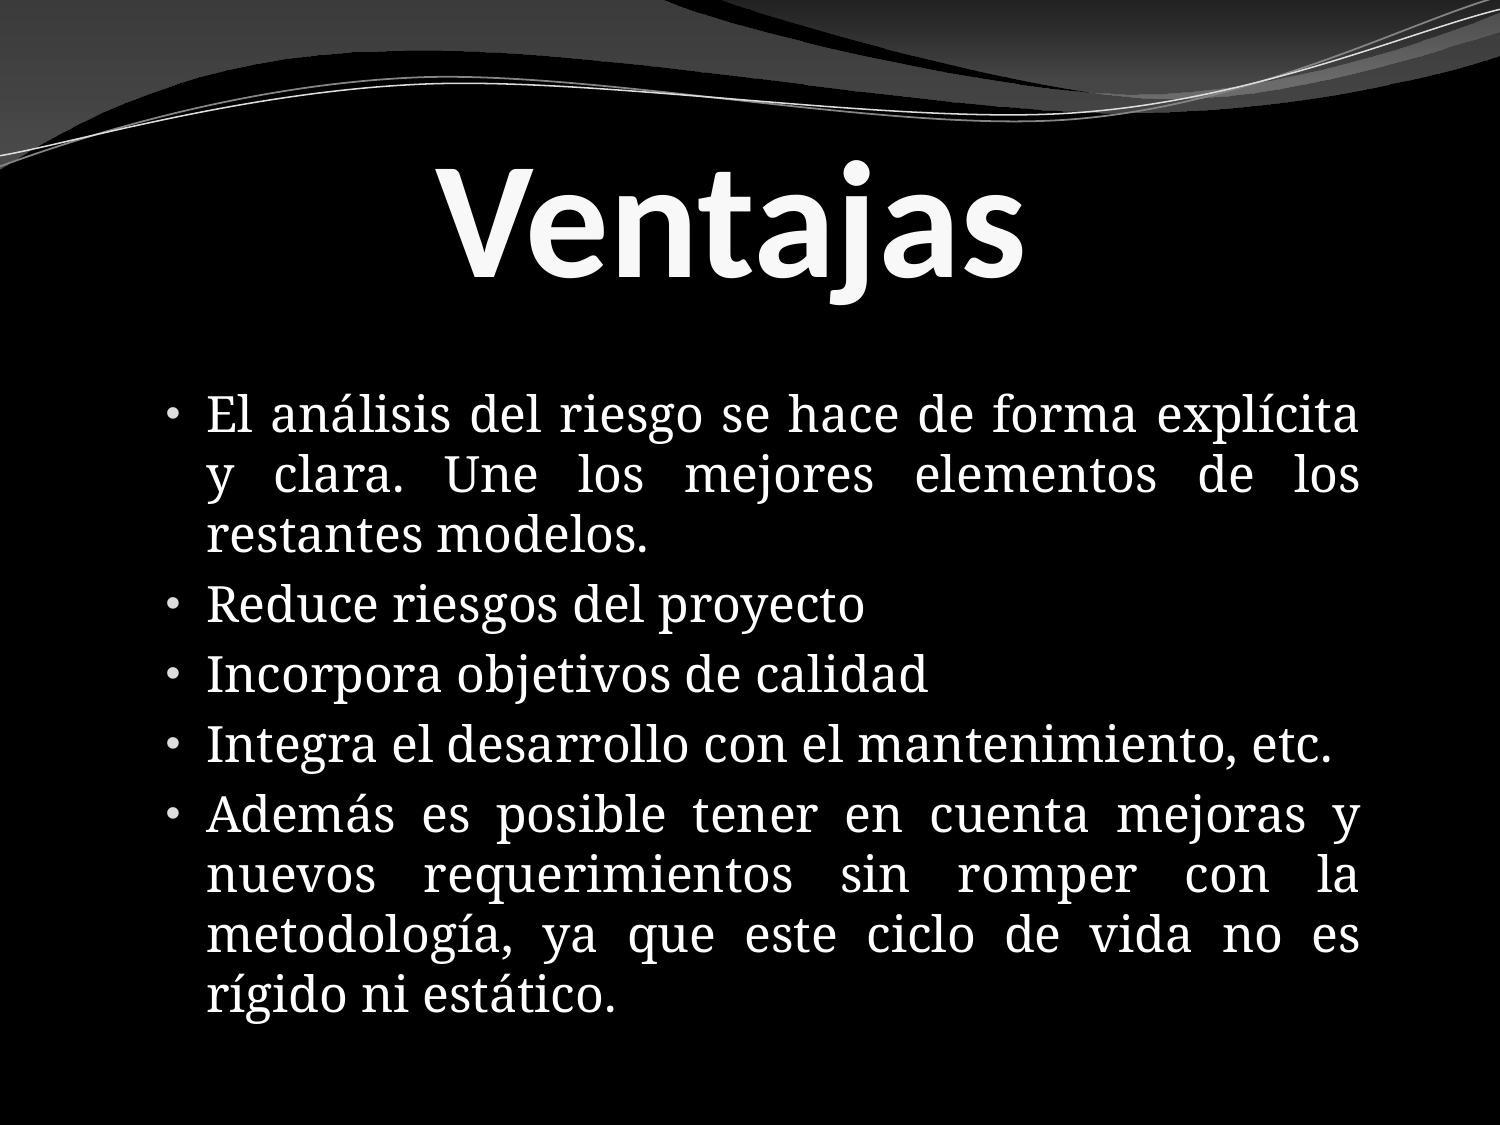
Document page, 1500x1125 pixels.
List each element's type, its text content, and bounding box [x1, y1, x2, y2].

title Ventajas [93, 152, 1369, 311]
list El análisis del riesgo se hace de forma explícita y clara. Une los mejores elementos de los restantes modelos. Reduce riesgos del proyecto Incorpora objetivos de calidad Integra el desarrollo con el mantenimiento, etc. Además es posible tener en cuenta mejoras y nuevos requerimientos sin romper con la metodología, ya que este ciclo de vida no es rígido ni estático. [93, 375, 1369, 1032]
